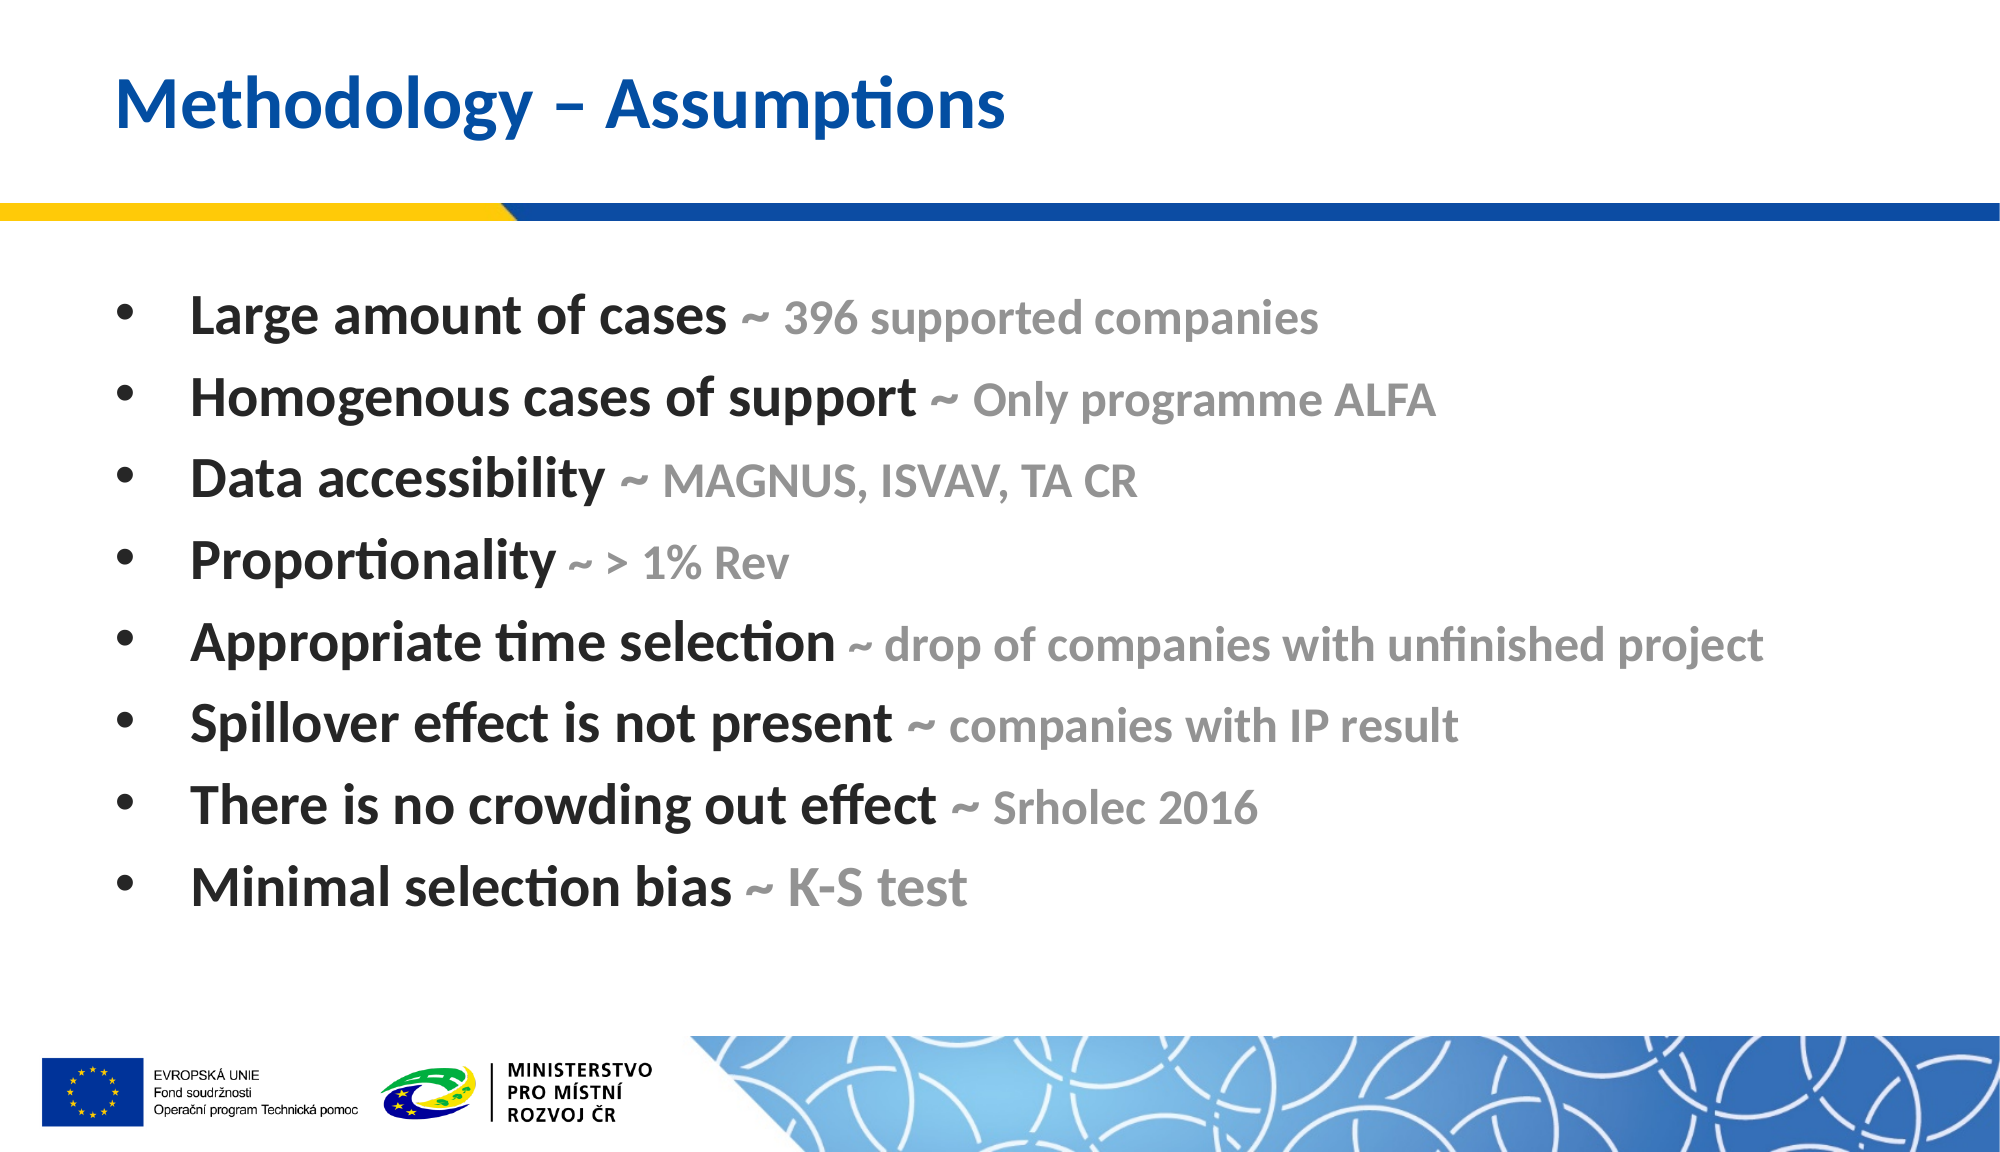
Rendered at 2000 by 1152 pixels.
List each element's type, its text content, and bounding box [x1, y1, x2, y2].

title Methodology – Assumptions [99, 46, 1900, 198]
list Large amount of cases ~ 396 supported companies Homogenous cases of support ~ Only programme ALFA Data accessibility ~ MAGNUS, ISVAV, TA CR Proportionality ~ > 1% Rev Appropriate time selection ~ drop of companies with unfinished project Spillover effect is not present ~ companies with IP result There is no crowding out effect ~ Srholec 2016 Minimal selection bias ~ K-S test [99, 268, 1900, 1029]
picture [0, 203, 2000, 221]
picture [680, 1036, 2000, 1152]
picture [19, 1035, 674, 1149]
